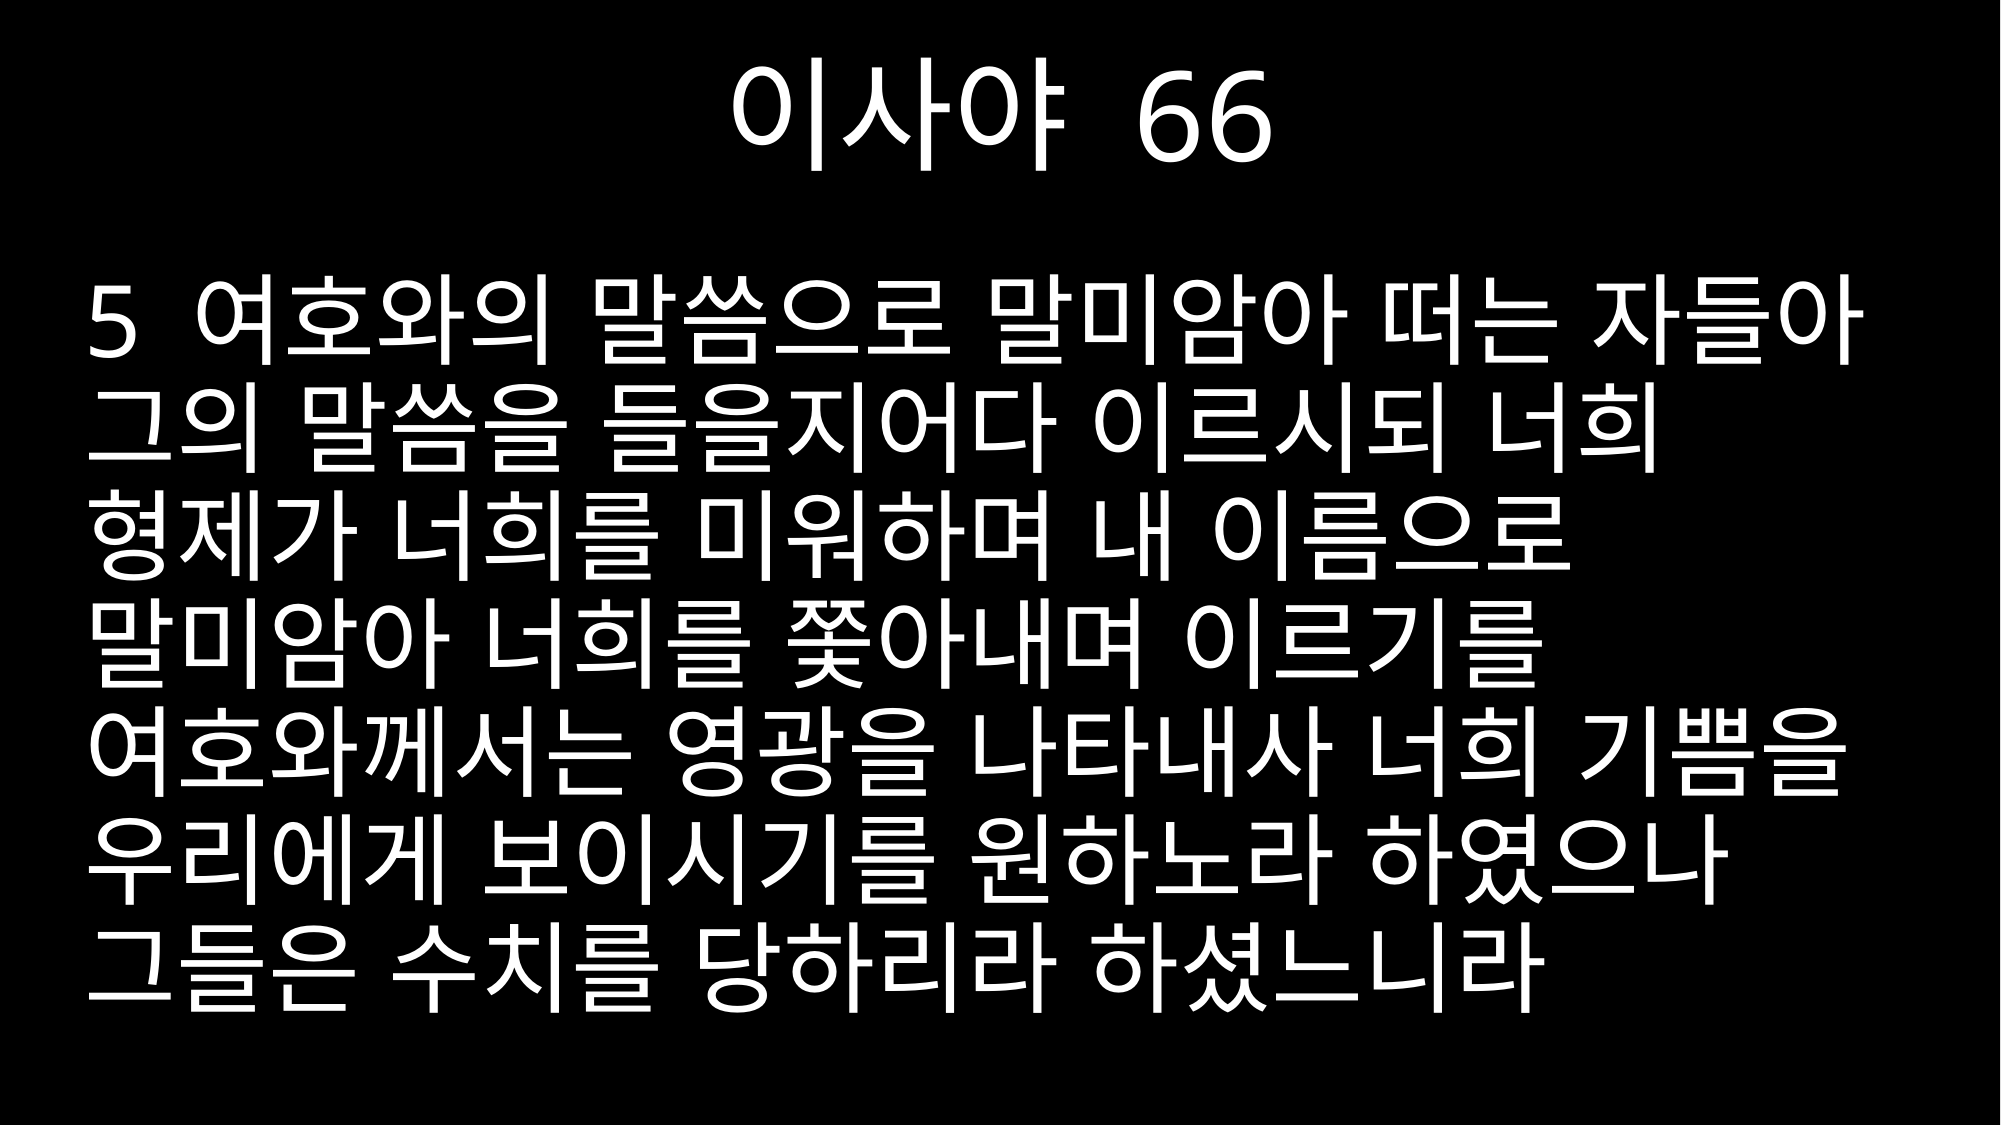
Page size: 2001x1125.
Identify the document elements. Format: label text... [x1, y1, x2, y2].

picture [0, 0, 2001, 1125]
footer 이사야 66 [0, 32, 2000, 192]
list 5 여호와의 말씀으로 말미암아 떠는 자들아 그의 말씀을 들을지어다 이르시되 너희 형제가 너희를 미워하며 내 이름으로 말미암아 너희를 쫓아내며 이르기를 여호와께서는 영광을 나타내사 너희 기쁨을 우리에게 보이시기를 원하노라 하였으나 그들은 수치를 당하리라 하셨느니라 [69, 263, 1953, 423]
